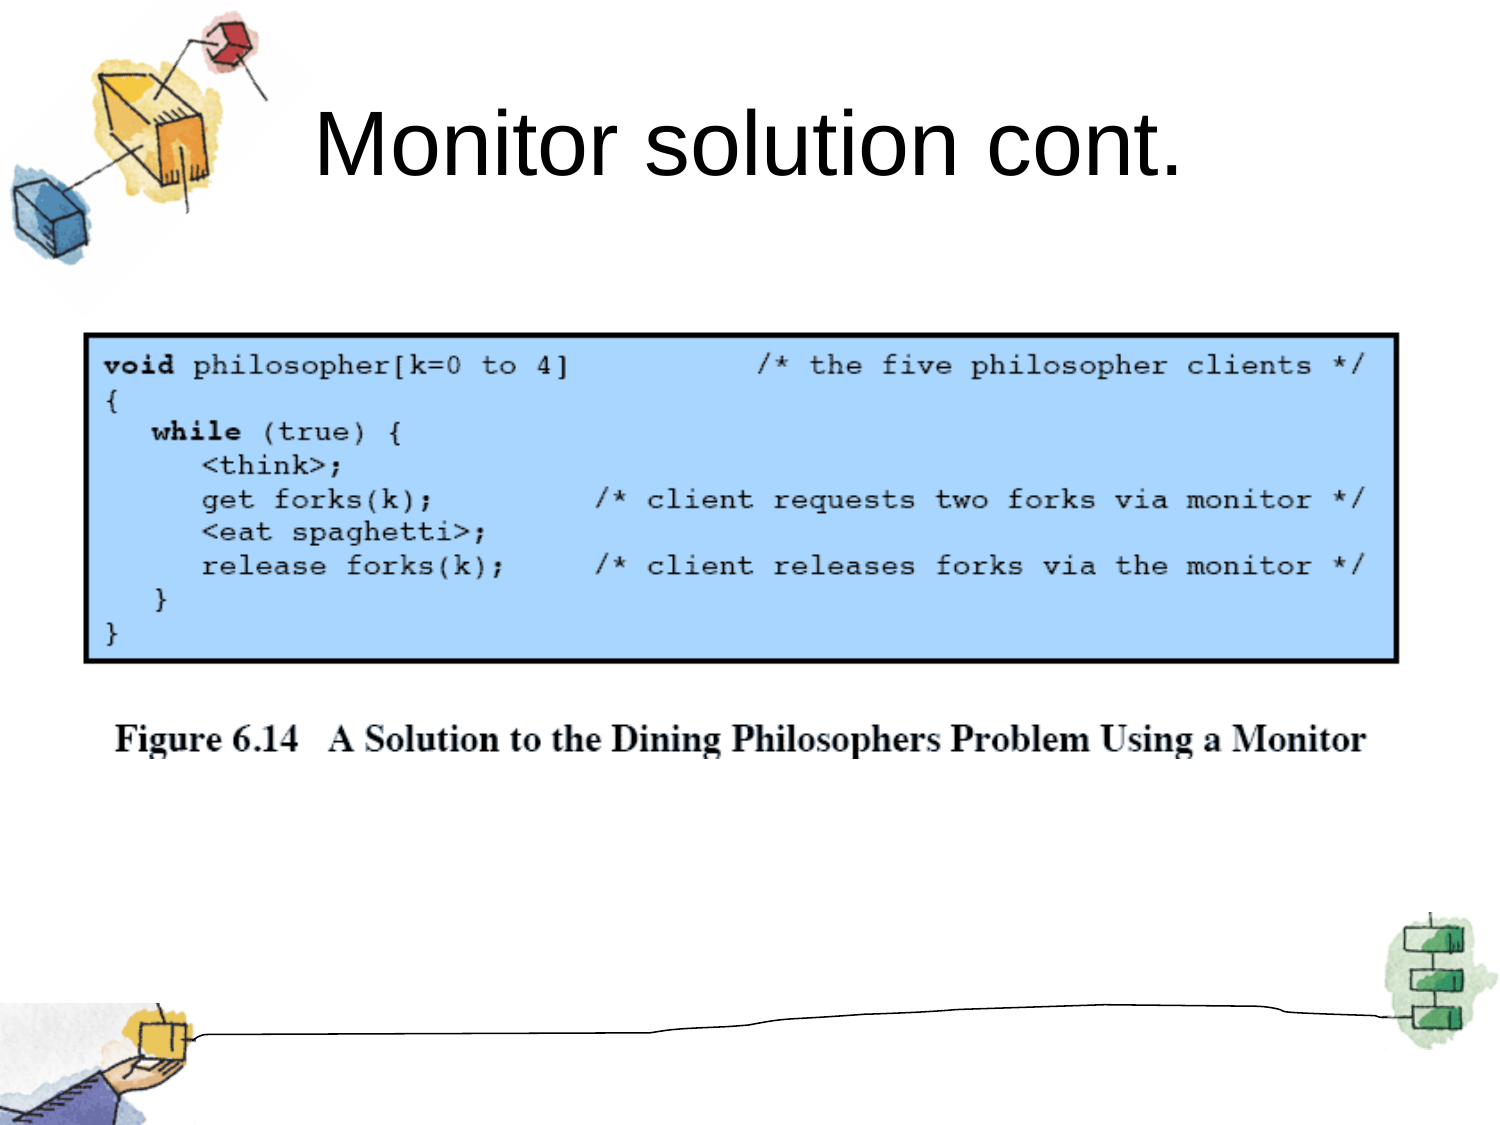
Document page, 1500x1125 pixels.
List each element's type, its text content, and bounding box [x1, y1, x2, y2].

picture [0, 85, 167, 316]
picture [114, 0, 274, 44]
picture [1382, 912, 1500, 1050]
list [74, 324, 1412, 759]
picture [0, 1003, 196, 1125]
title Monitor solution cont. [74, 44, 1426, 233]
